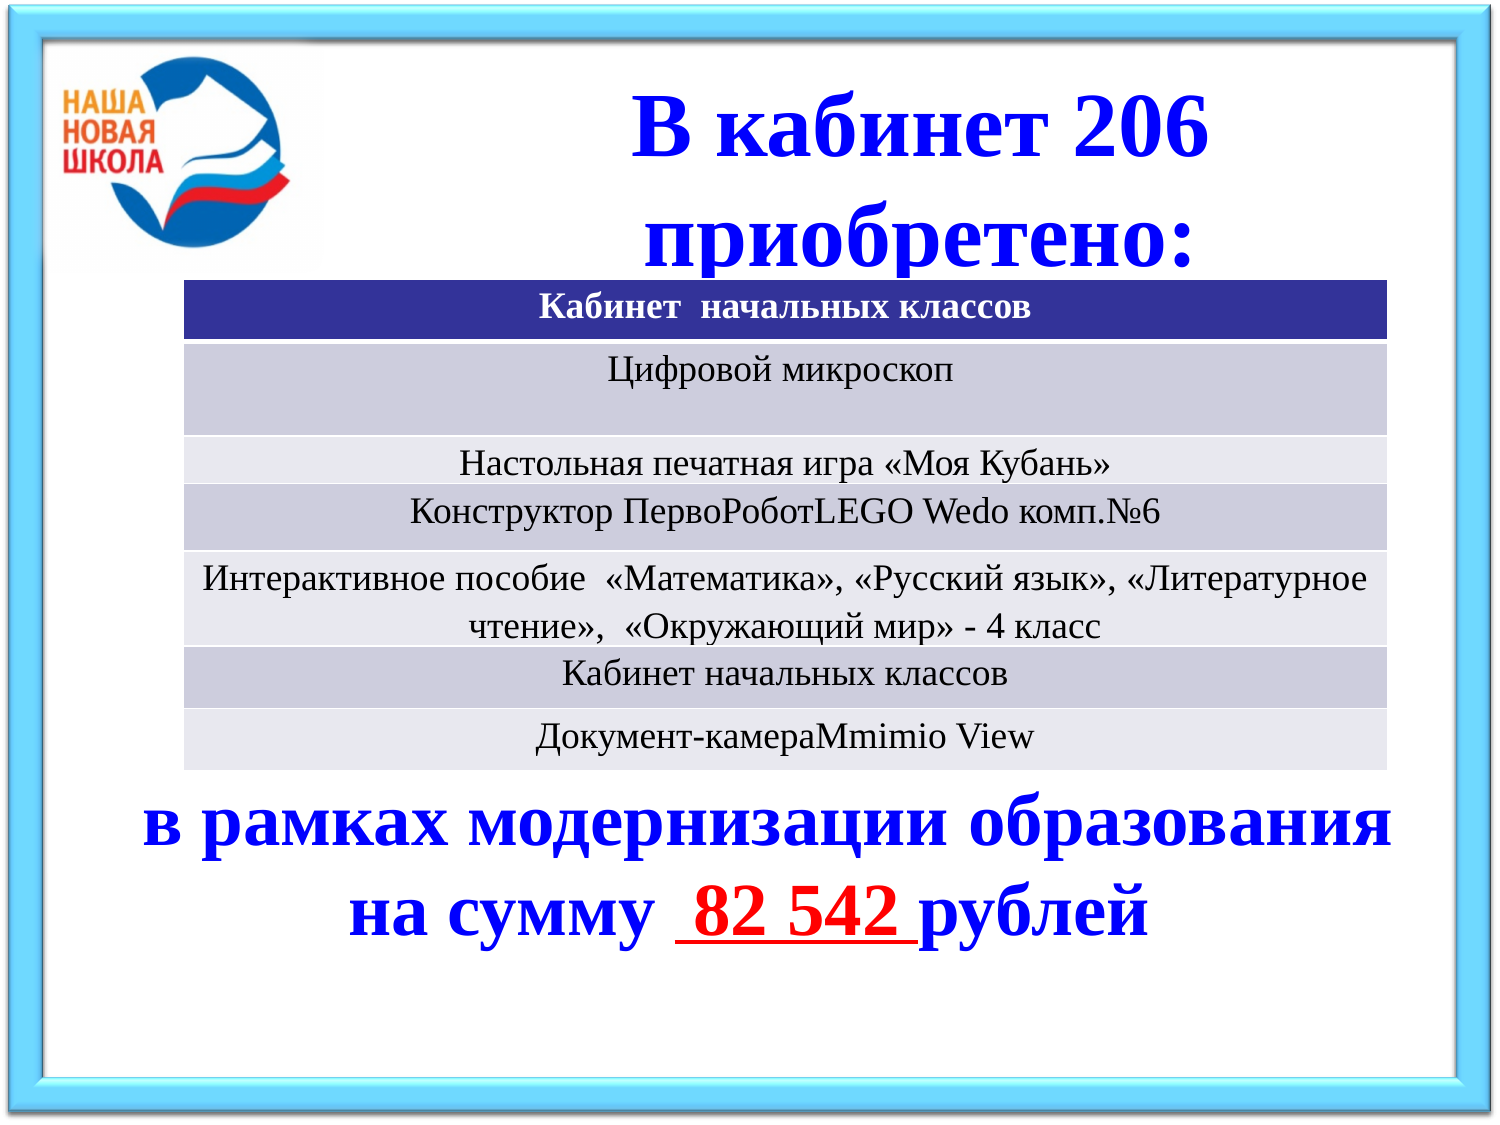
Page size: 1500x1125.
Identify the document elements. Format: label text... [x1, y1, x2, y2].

title В кабинет 206 приобретено: [407, 42, 1435, 197]
table_cell Конструктор ПервоРоботLEGO Wedo комп.№6 [184, 484, 1387, 550]
table_cell Цифровой микроскоп [184, 344, 1387, 435]
table_cell Интерактивное пособие «Математика», «Русский язык», «Литературное чтение», «Окружающий мир» - 4 класс [184, 552, 1387, 645]
picture [29, 30, 326, 275]
table_cell Кабинет начальных классов [184, 647, 1387, 708]
table_cell Документ-камераMmimio View [184, 709, 1387, 770]
table_cell Настольная печатная игра «Моя Кубань» [184, 437, 1387, 483]
table_header Кабинет начальных классов [184, 280, 1387, 339]
subtitle в рамках модернизации образования на сумму 82 542 рублей [100, 763, 1436, 1051]
